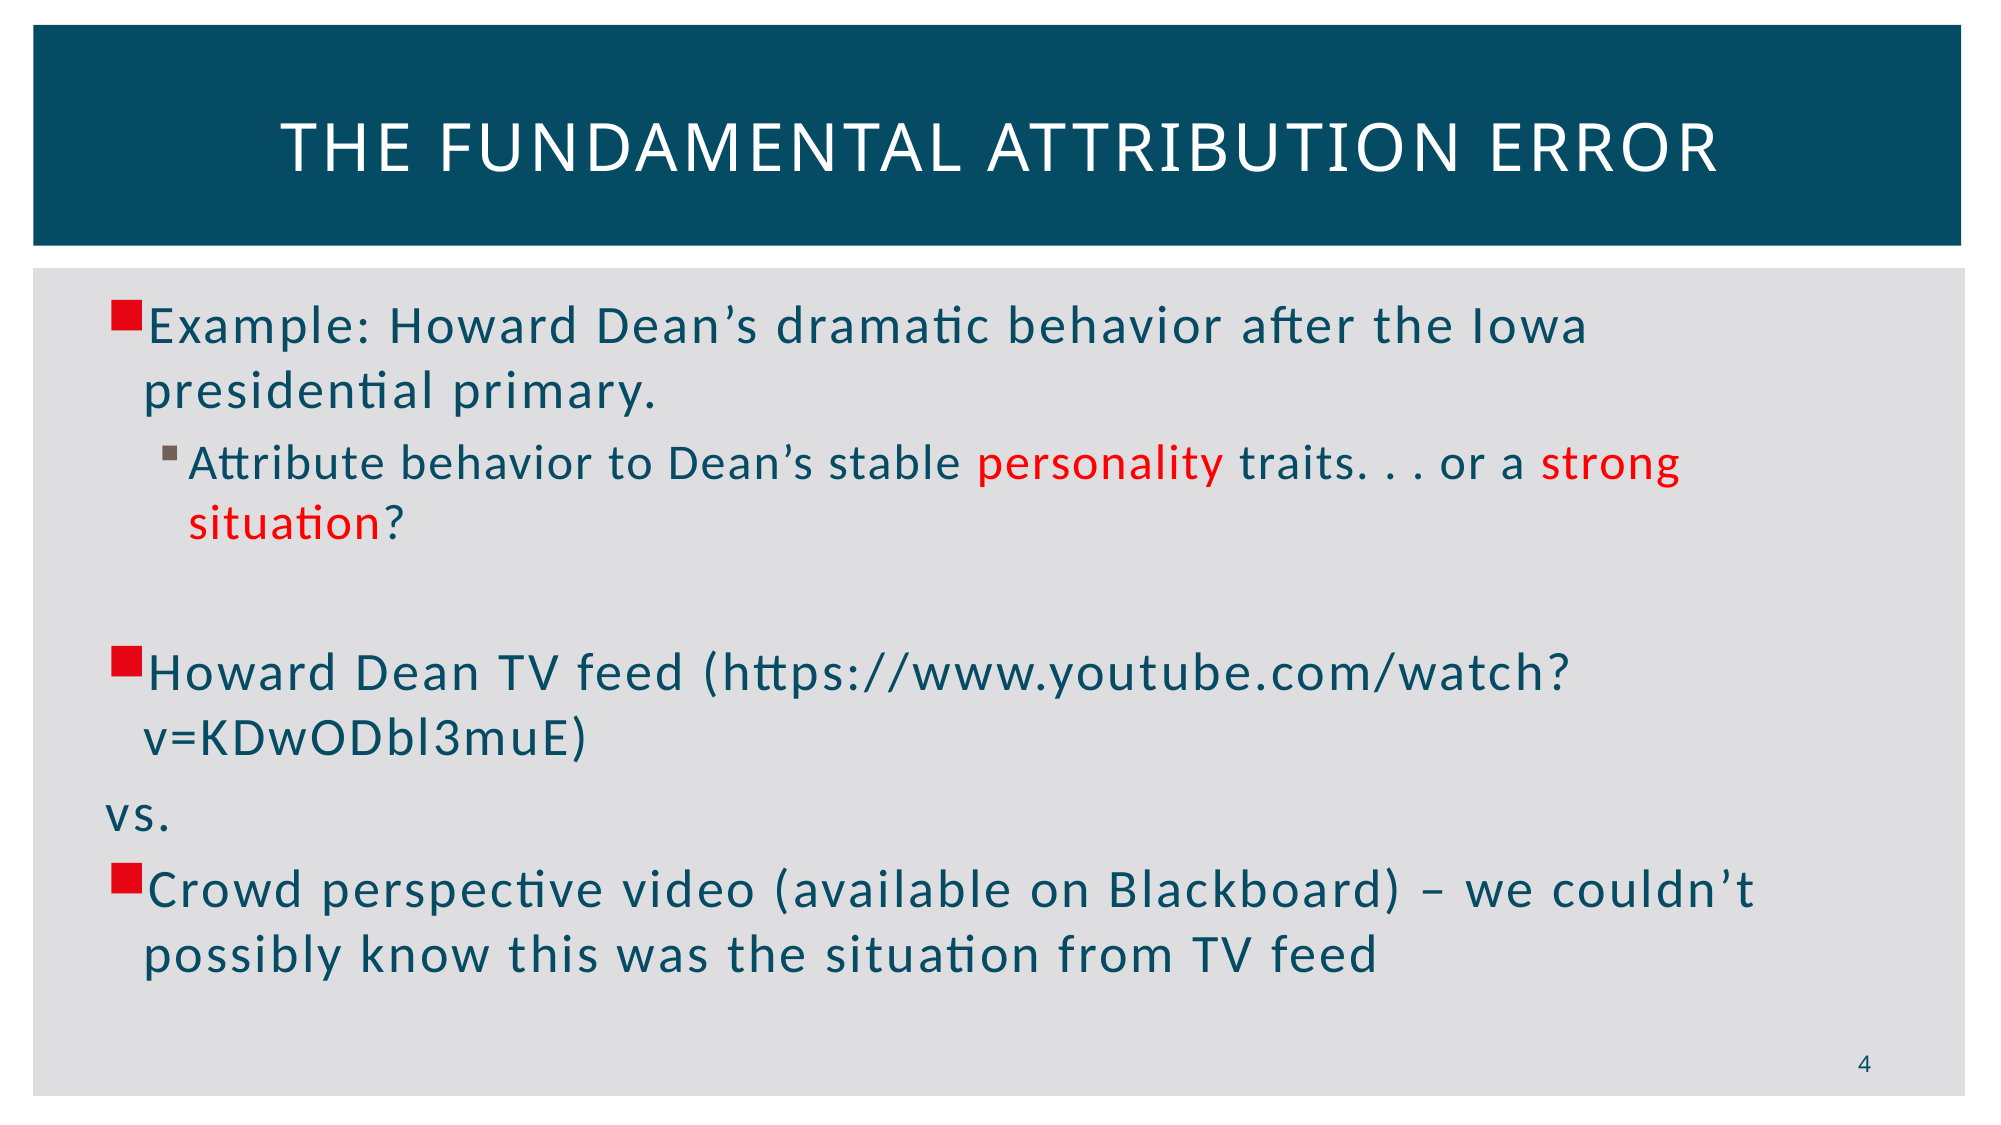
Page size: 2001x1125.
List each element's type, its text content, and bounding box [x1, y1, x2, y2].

title The Fundamental Attribution Error [83, 58, 1917, 232]
slide_number 4 [1800, 1041, 1930, 1089]
list Example: Howard Dean’s dramatic behavior after the Iowa presidential primary. Attribute behavior to Dean’s stable personality traits. . . or a strong situation? Howard Dean TV feed (https://www.youtube.com/watch?v=KDwODbl3muE) vs. Crowd perspective video (available on Blackboard) – we couldn’t possibly know this was the situation from TV feed [83, 281, 1917, 1125]
